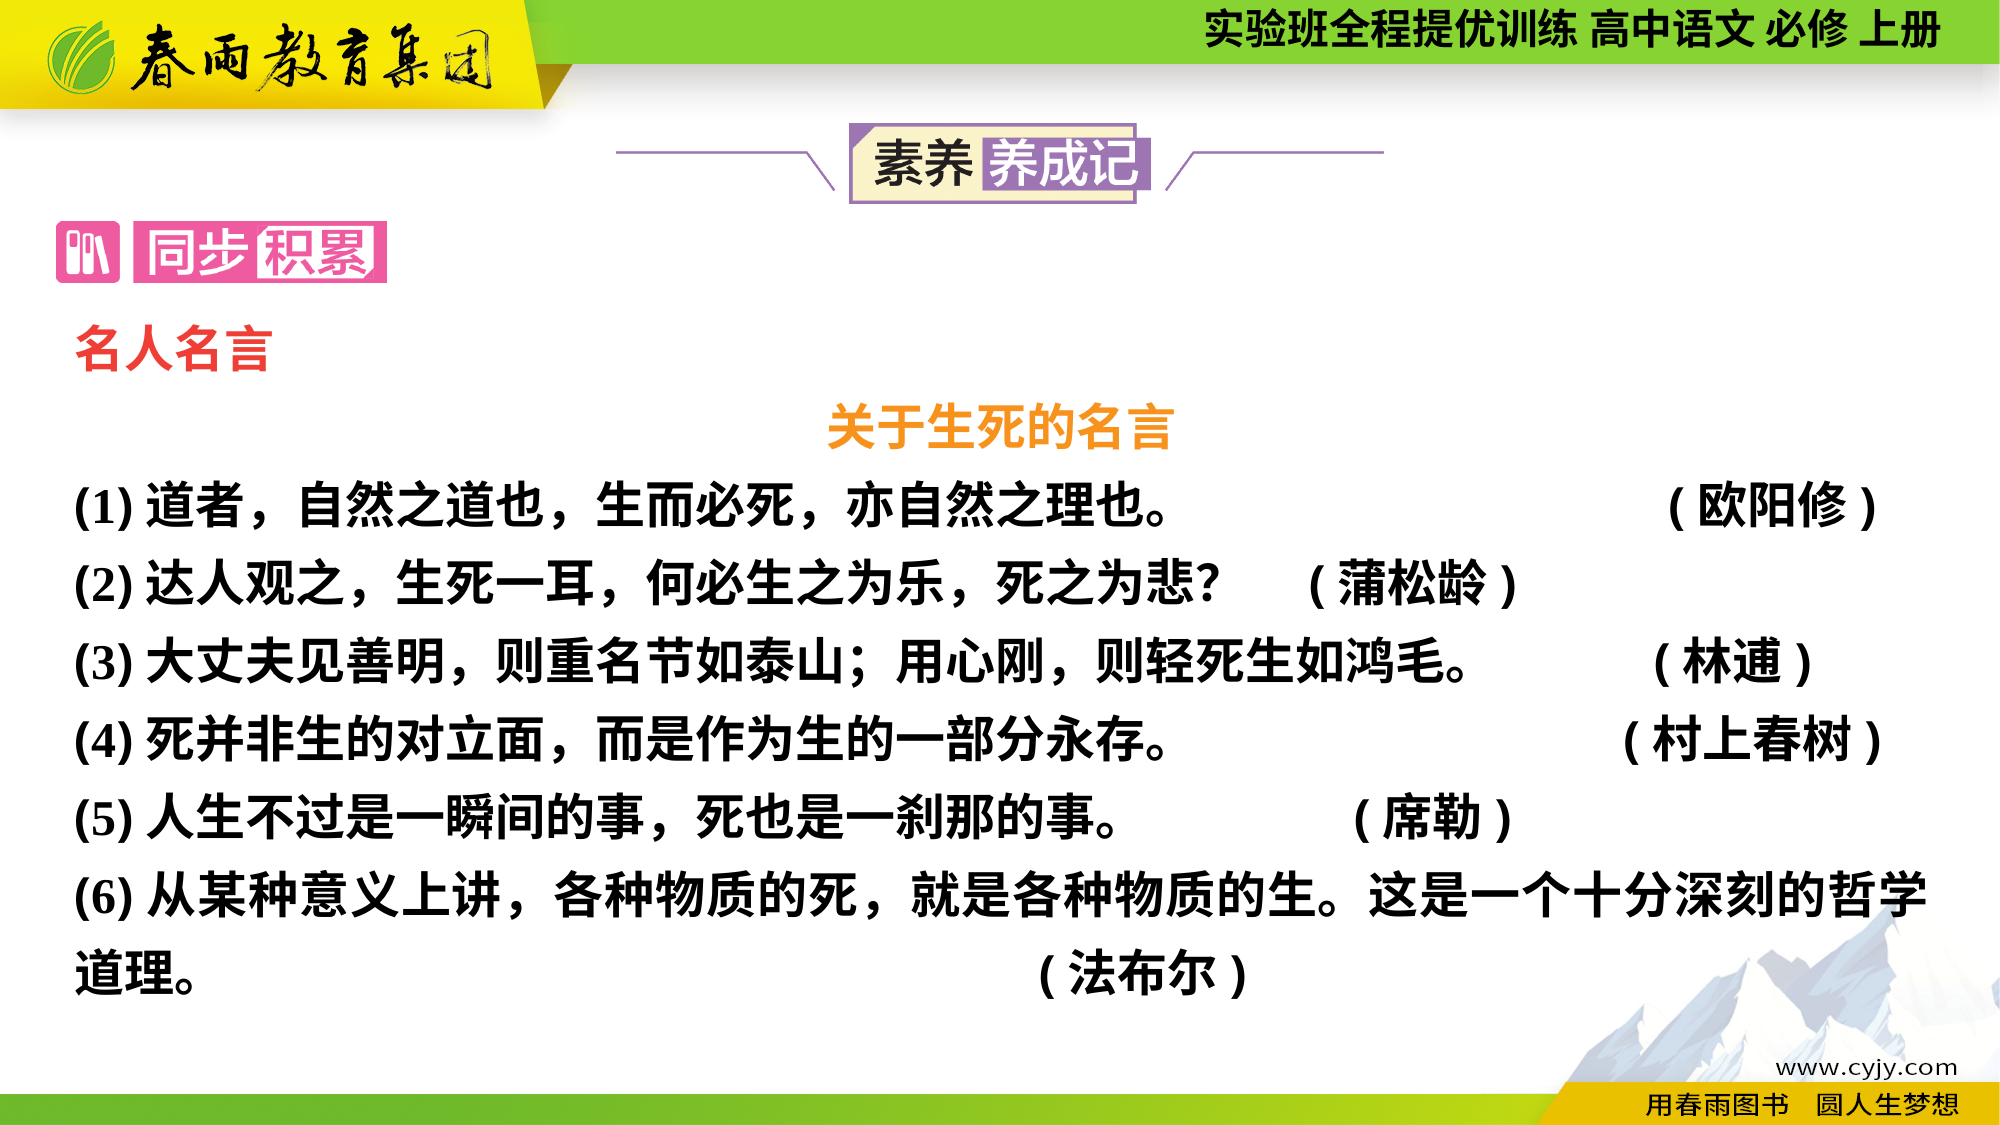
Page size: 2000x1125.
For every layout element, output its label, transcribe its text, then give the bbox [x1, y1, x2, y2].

list 名人名言 关于生死的名言 (1)道者，自然之道也，生而必死，亦自然之理也。 (欧阳修) (2)达人观之，生死一耳，何必生之为乐，死之为悲？ (蒲松龄) (3)大丈夫见善明，则重名节如泰山；用心刚，则轻死生如鸿毛。 (林逋) (4)死并非生的对立面，而是作为生的一部分永存。 (村上春树) (5)人生不过是一瞬间的事，死也是一刹那的事。 (席勒) (6)从某种意义上讲，各种物质的死，就是各种物质的生。这是一个十分深刻的哲学道理。 (法布尔) [59, 292, 1944, 1008]
picture [0, 0, 2000, 1125]
